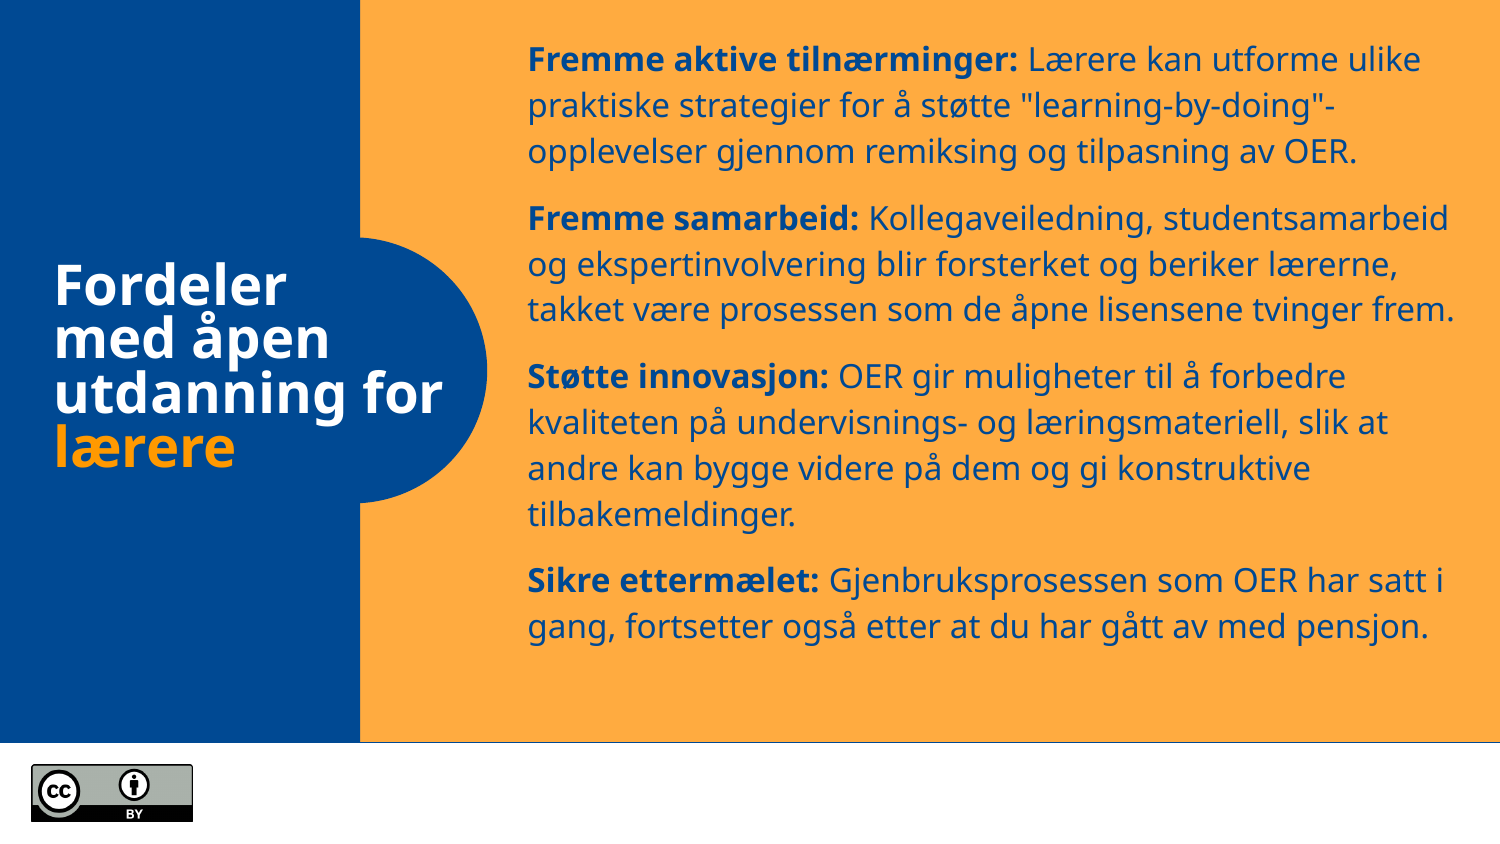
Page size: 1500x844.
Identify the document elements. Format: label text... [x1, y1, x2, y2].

text_box [304, 237, 401, 246]
text_box [0, 750, 1500, 844]
text_box Fremme aktive tilnærminger: Lærere kan utforme ulike praktiske strategier for å støtte "learning-by-doing"-opplevelser gjennom remiksing og tilpasning av OER. Fremme samarbeid: Kollegaveiledning, studentsamarbeid og ekspertinvolvering blir forsterket og beriker lærerne, takket være prosessen som de åpne lisensene tvinger frem. Støtte innovasjon: OER gir muligheter til å forbedre kvaliteten på undervisnings- og læringsmateriell, slik at andre kan bygge videre på dem og gi konstruktive tilbakemeldinger. Sikre ettermælet: Gjenbruksprosessen som OER har satt i gang, fortsetter også etter at du har gått av med pensjon. [512, 17, 1480, 661]
text_box [0, 0, 361, 742]
text_box [471, 306, 488, 434]
picture [31, 764, 193, 822]
text_box Fordeler med åpen utdanning for lærere [38, 246, 471, 493]
text_box [300, 493, 405, 504]
